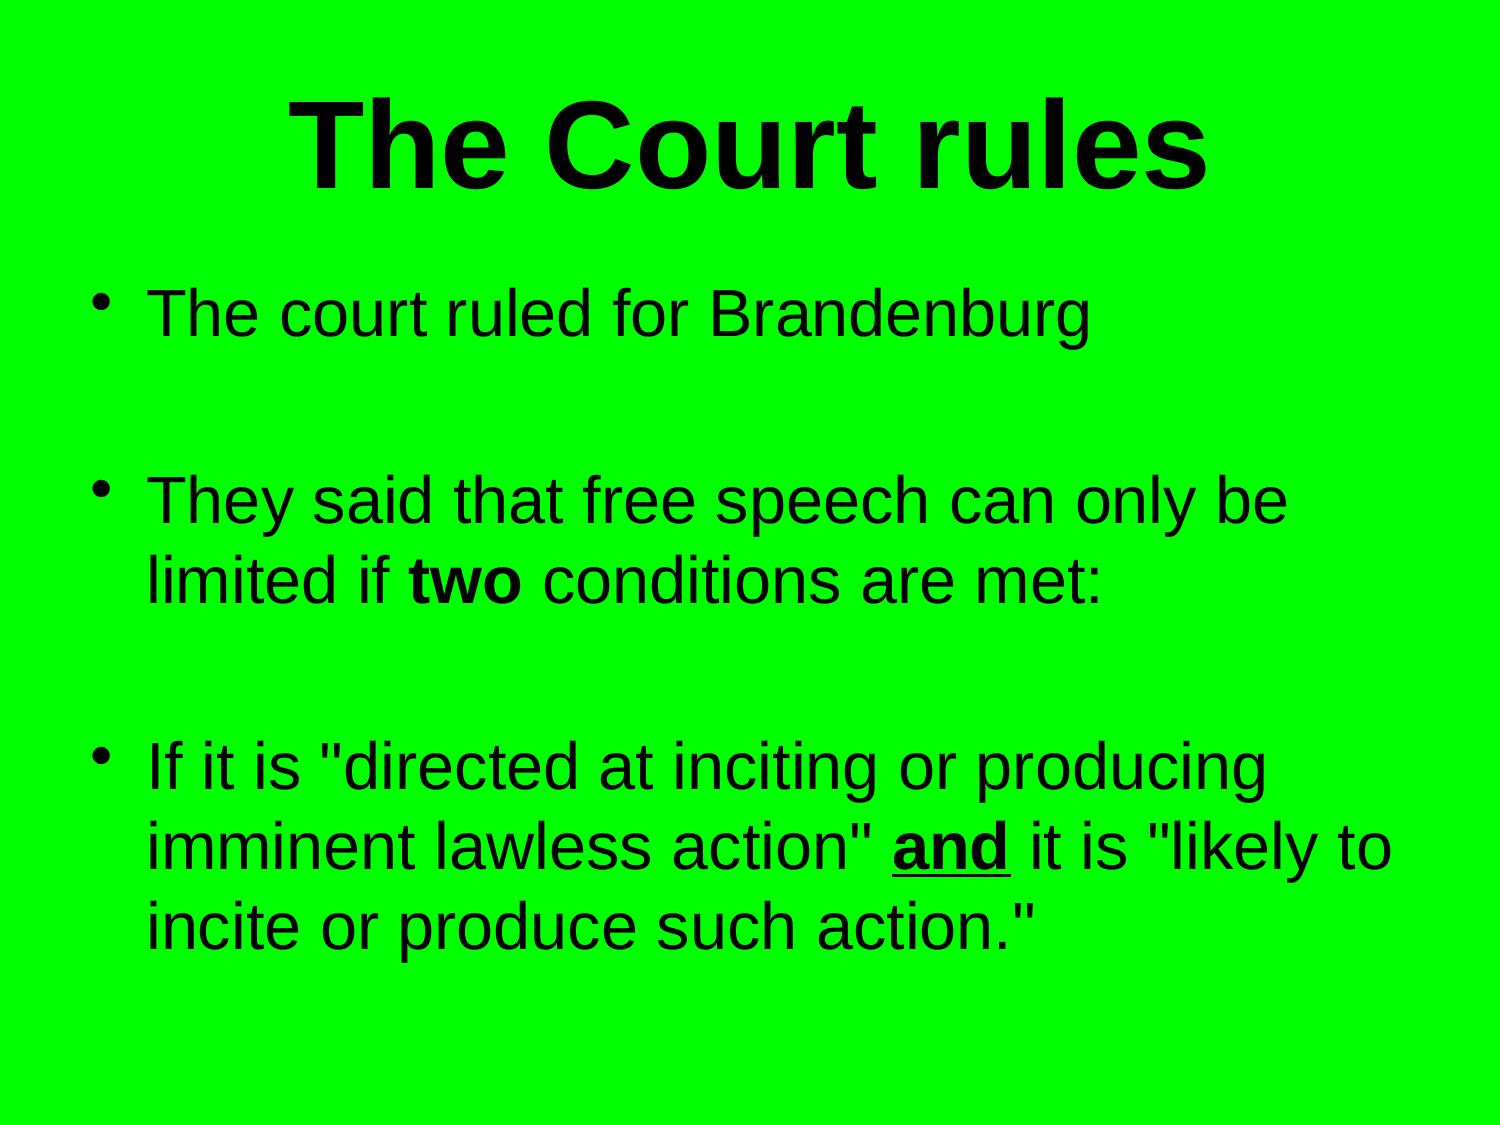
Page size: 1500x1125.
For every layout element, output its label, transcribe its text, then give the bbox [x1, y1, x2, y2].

title The Court rules [75, 45, 1425, 233]
list The court ruled for Brandenburg They said that free speech can only be limited if two conditions are met: If it is "directed at inciting or producing imminent lawless action" and it is "likely to incite or produce such action." [75, 262, 1425, 1005]
